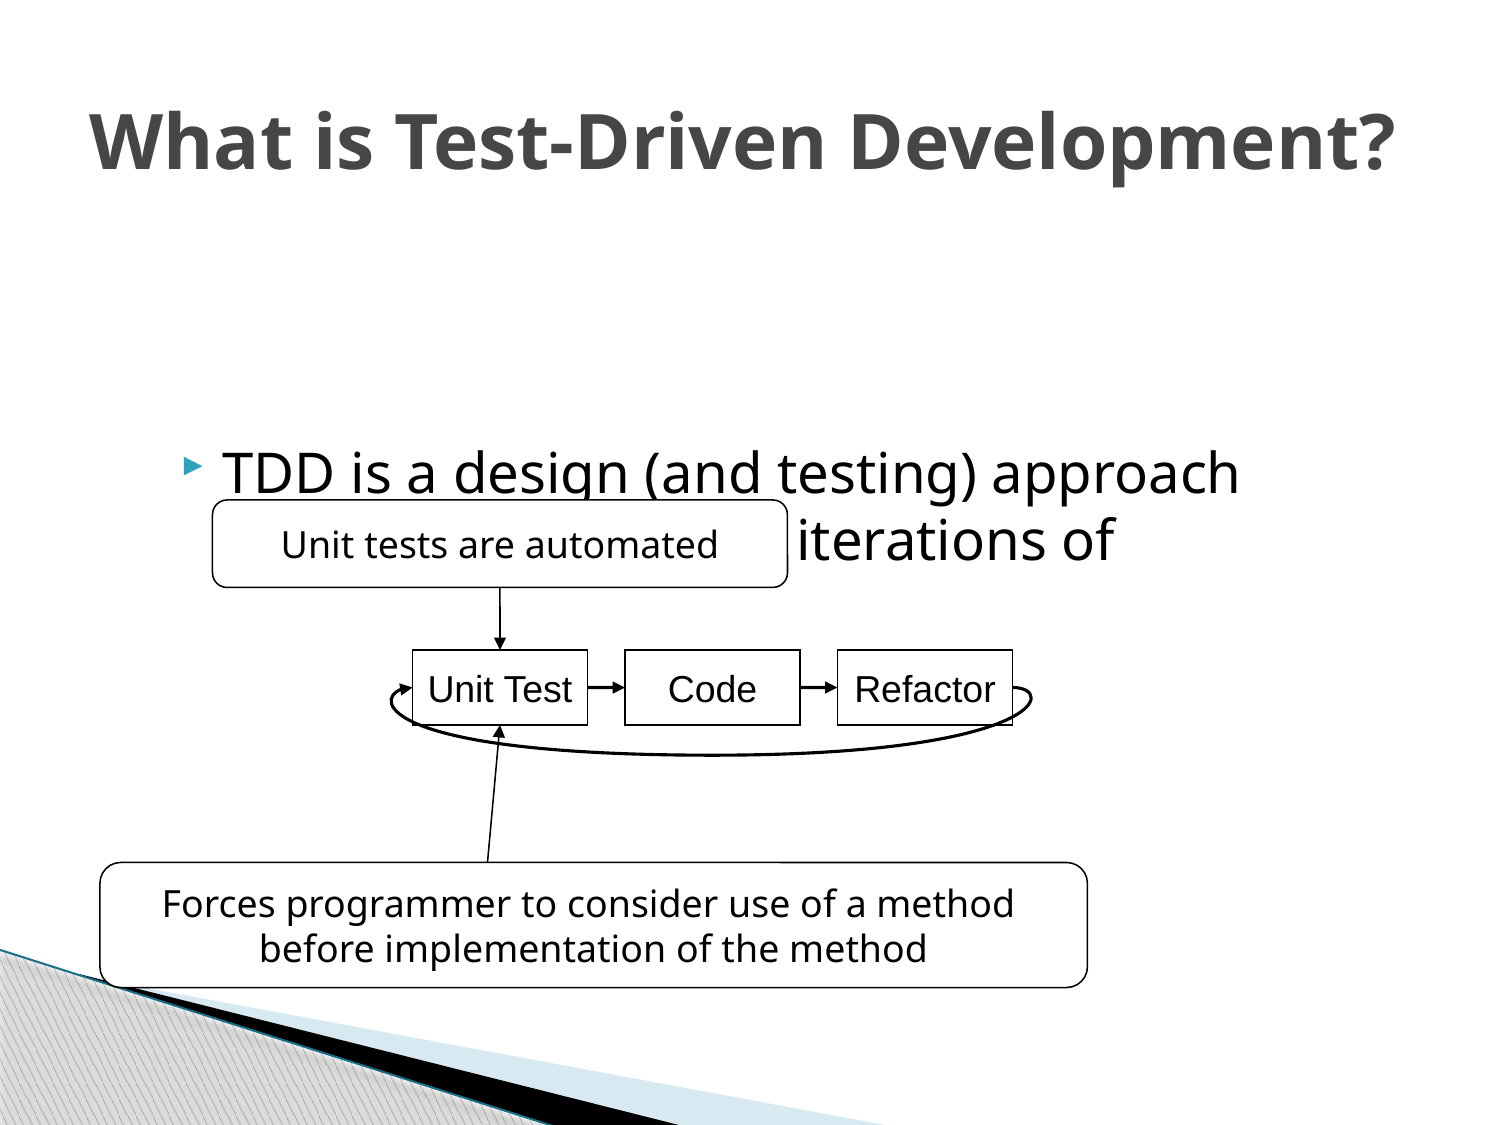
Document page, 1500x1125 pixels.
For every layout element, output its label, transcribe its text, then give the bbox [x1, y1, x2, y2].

text_box Refactor [837, 649, 1013, 687]
text_box Forces programmer to consider use of a method before implementation of the method [99, 862, 1088, 988]
text_box [493, 587, 507, 650]
text_box Code [624, 649, 800, 687]
text_box Unit Test [412, 649, 588, 687]
text_box Code [624, 698, 800, 725]
list TDD is a design (and testing) approach involving short, rapid iterations of [147, 429, 1353, 1038]
title What is Test-Driven Development? [75, 45, 1425, 233]
text_box [487, 724, 506, 863]
text_box Refactor [837, 694, 1013, 725]
text_box [612, 681, 624, 687]
text_box Unit tests are automated [212, 499, 788, 588]
text_box [825, 681, 837, 687]
text_box Unit Test [412, 696, 588, 725]
